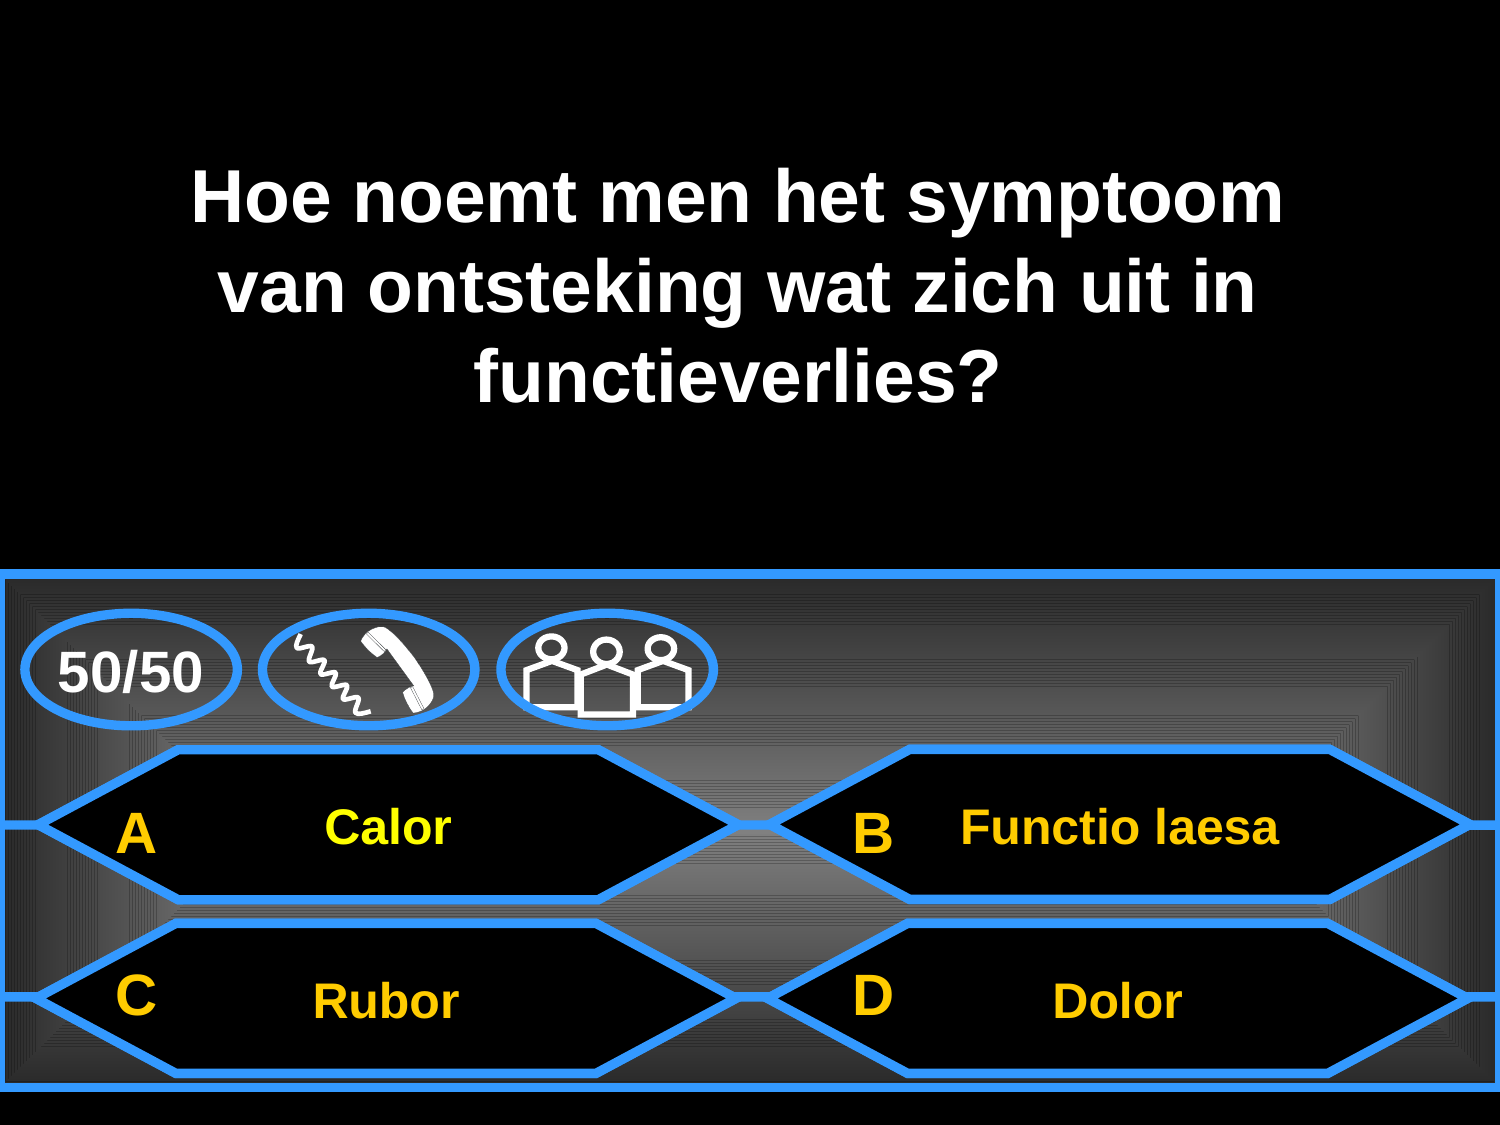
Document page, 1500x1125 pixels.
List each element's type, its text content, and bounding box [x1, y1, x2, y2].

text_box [0, 574, 1500, 1088]
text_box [324, 624, 435, 730]
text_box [526, 636, 689, 715]
title Hoe noemt men het symptoom van ontsteking wat zich uit in functieverlies? [100, 26, 1376, 540]
